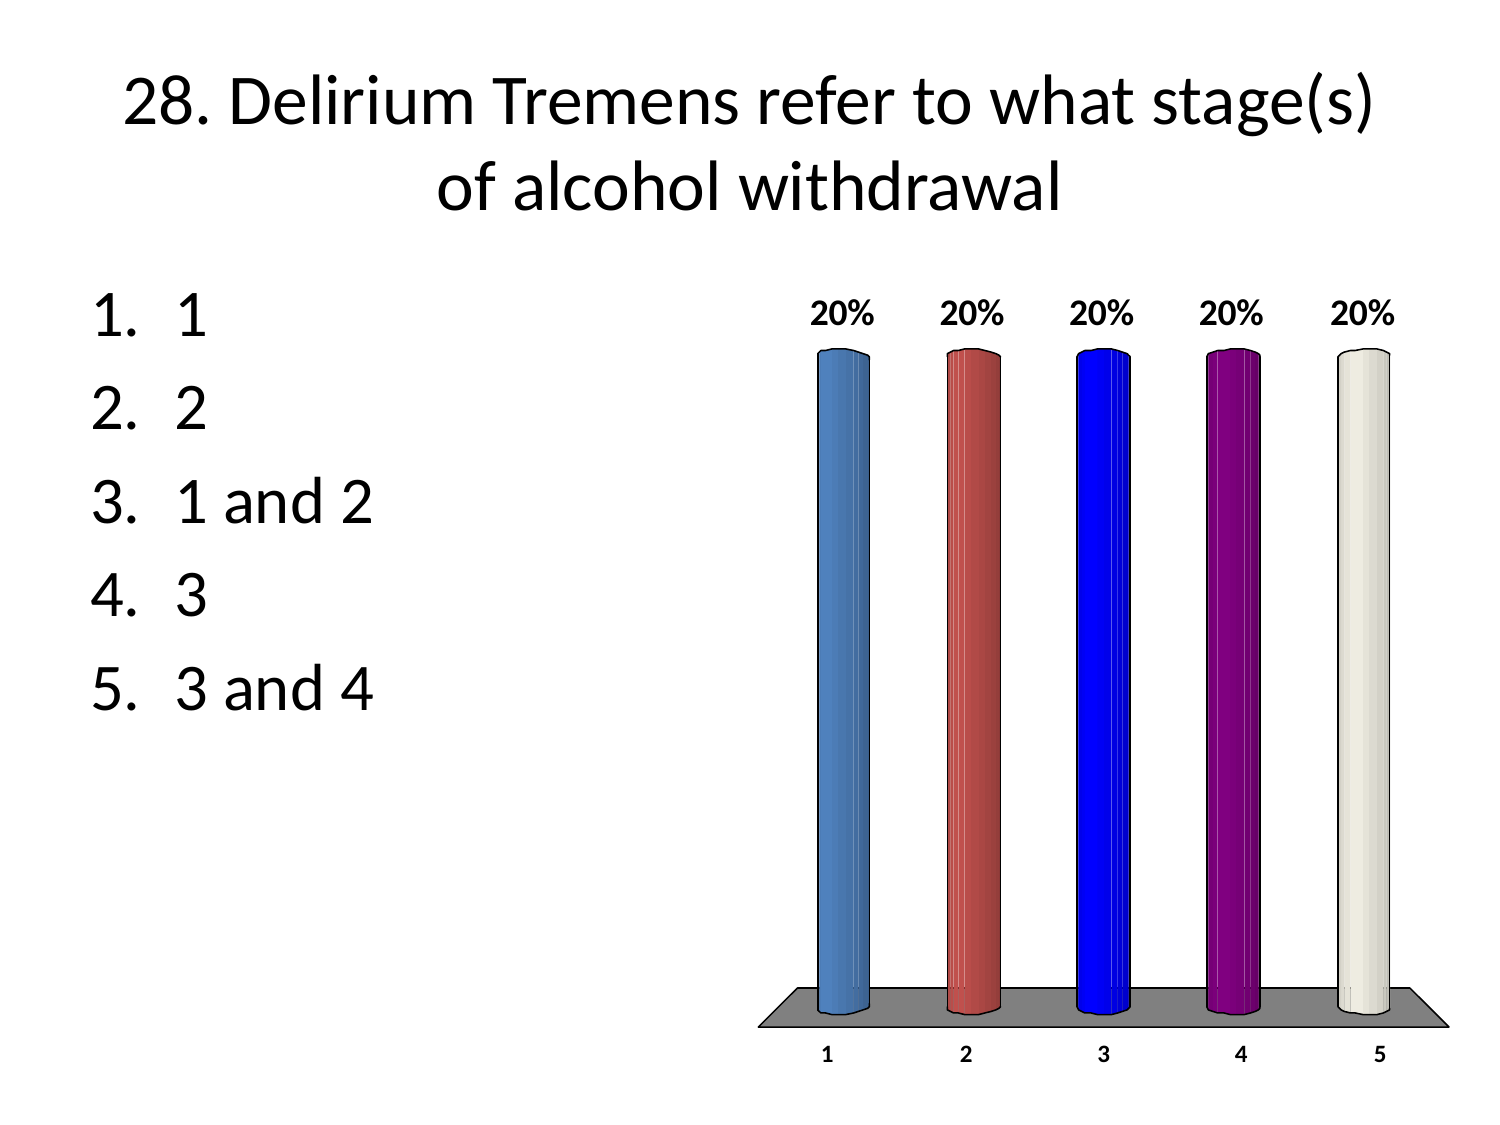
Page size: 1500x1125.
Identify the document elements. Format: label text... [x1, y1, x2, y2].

list 1 2 1 and 2 3 3 and 4 [75, 262, 750, 1005]
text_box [739, 270, 1490, 1115]
title 28. Delirium Tremens refer to what stage(s) of alcohol withdrawal [75, 45, 1425, 233]
